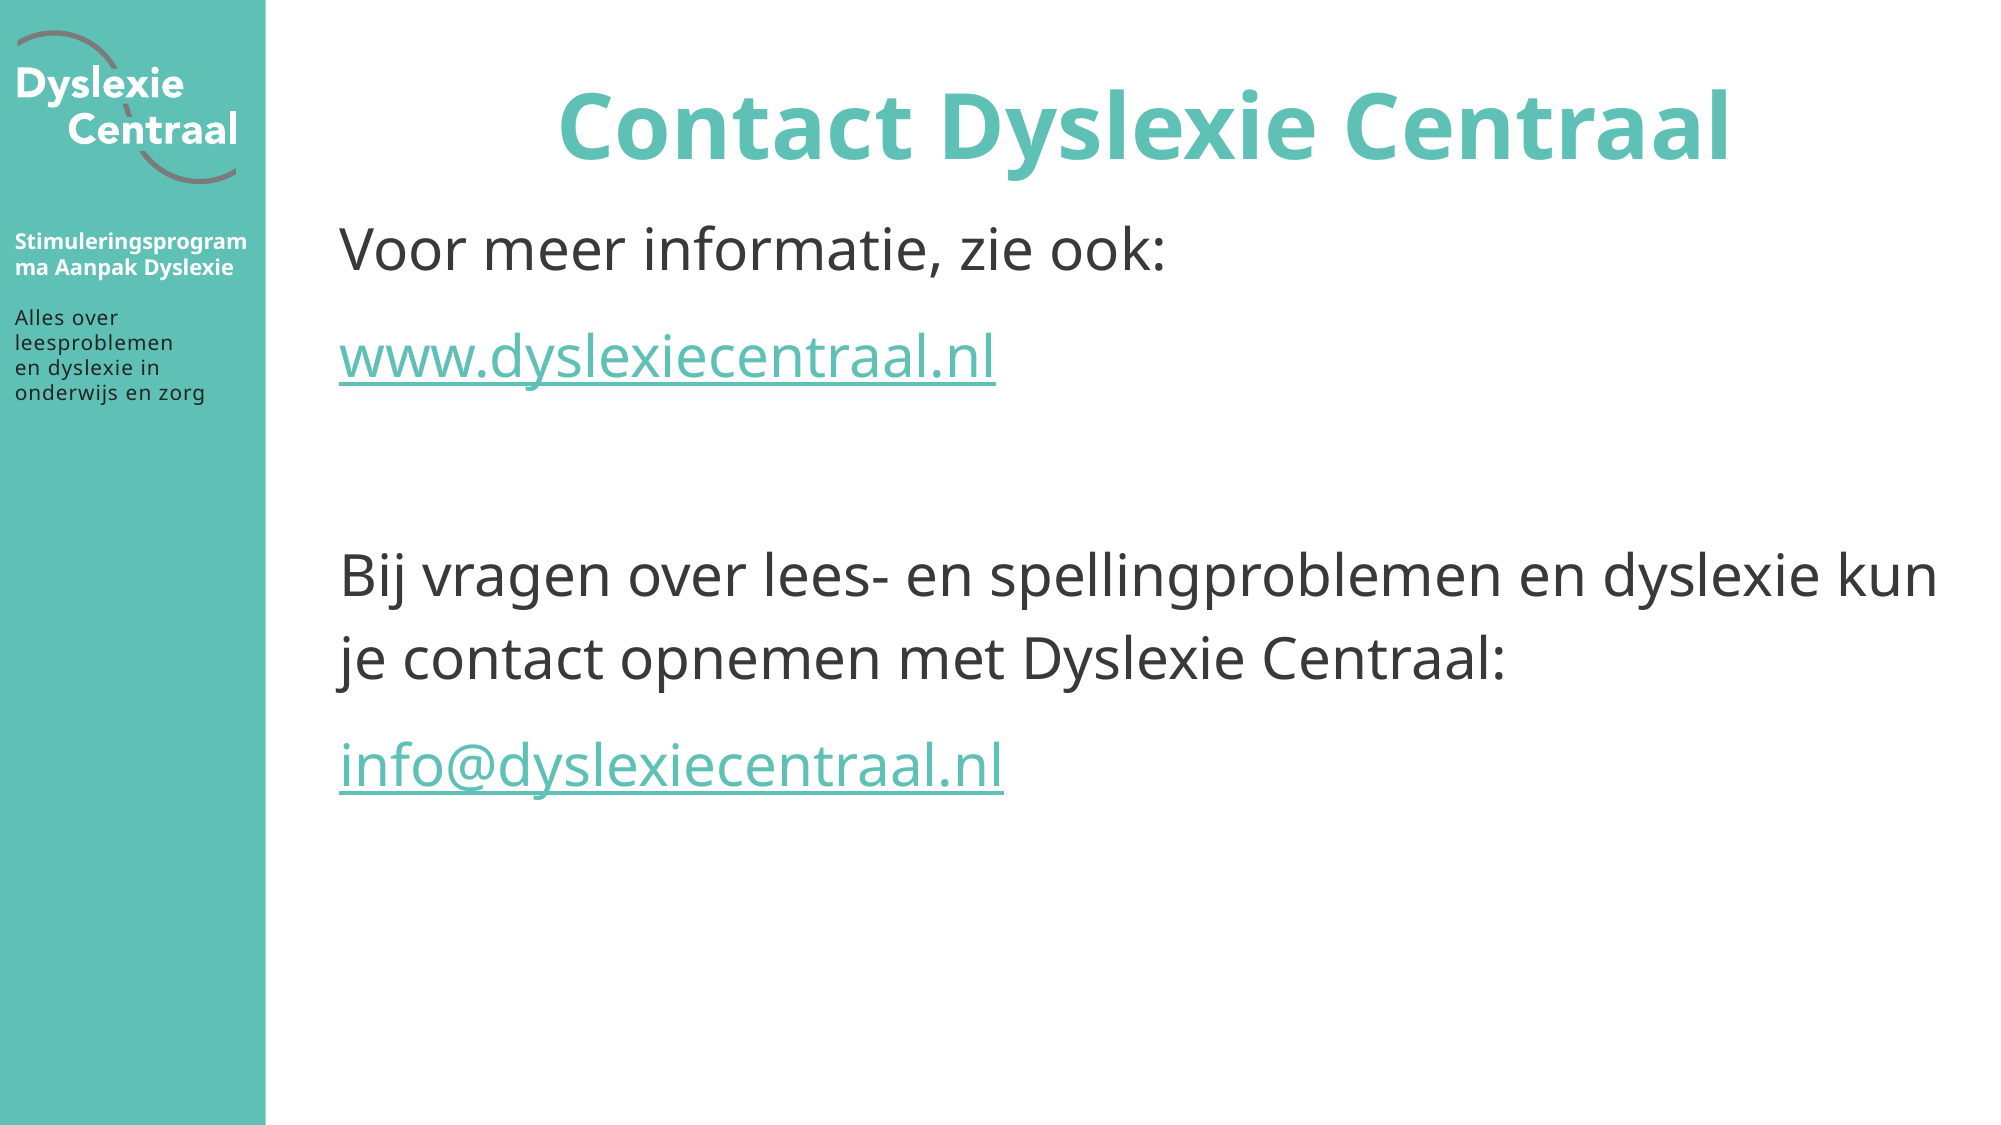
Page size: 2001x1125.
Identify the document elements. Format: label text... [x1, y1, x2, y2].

title Contact Dyslexie Centraal [324, 39, 1967, 191]
list Voor meer informatie, zie ook: www.dyslexiecentraal.nl Bij vragen over lees- en spellingproblemen en dyslexie kun je contact opnemen met Dyslexie Centraal: info@dyslexiecentraal.nl [324, 191, 1967, 1070]
